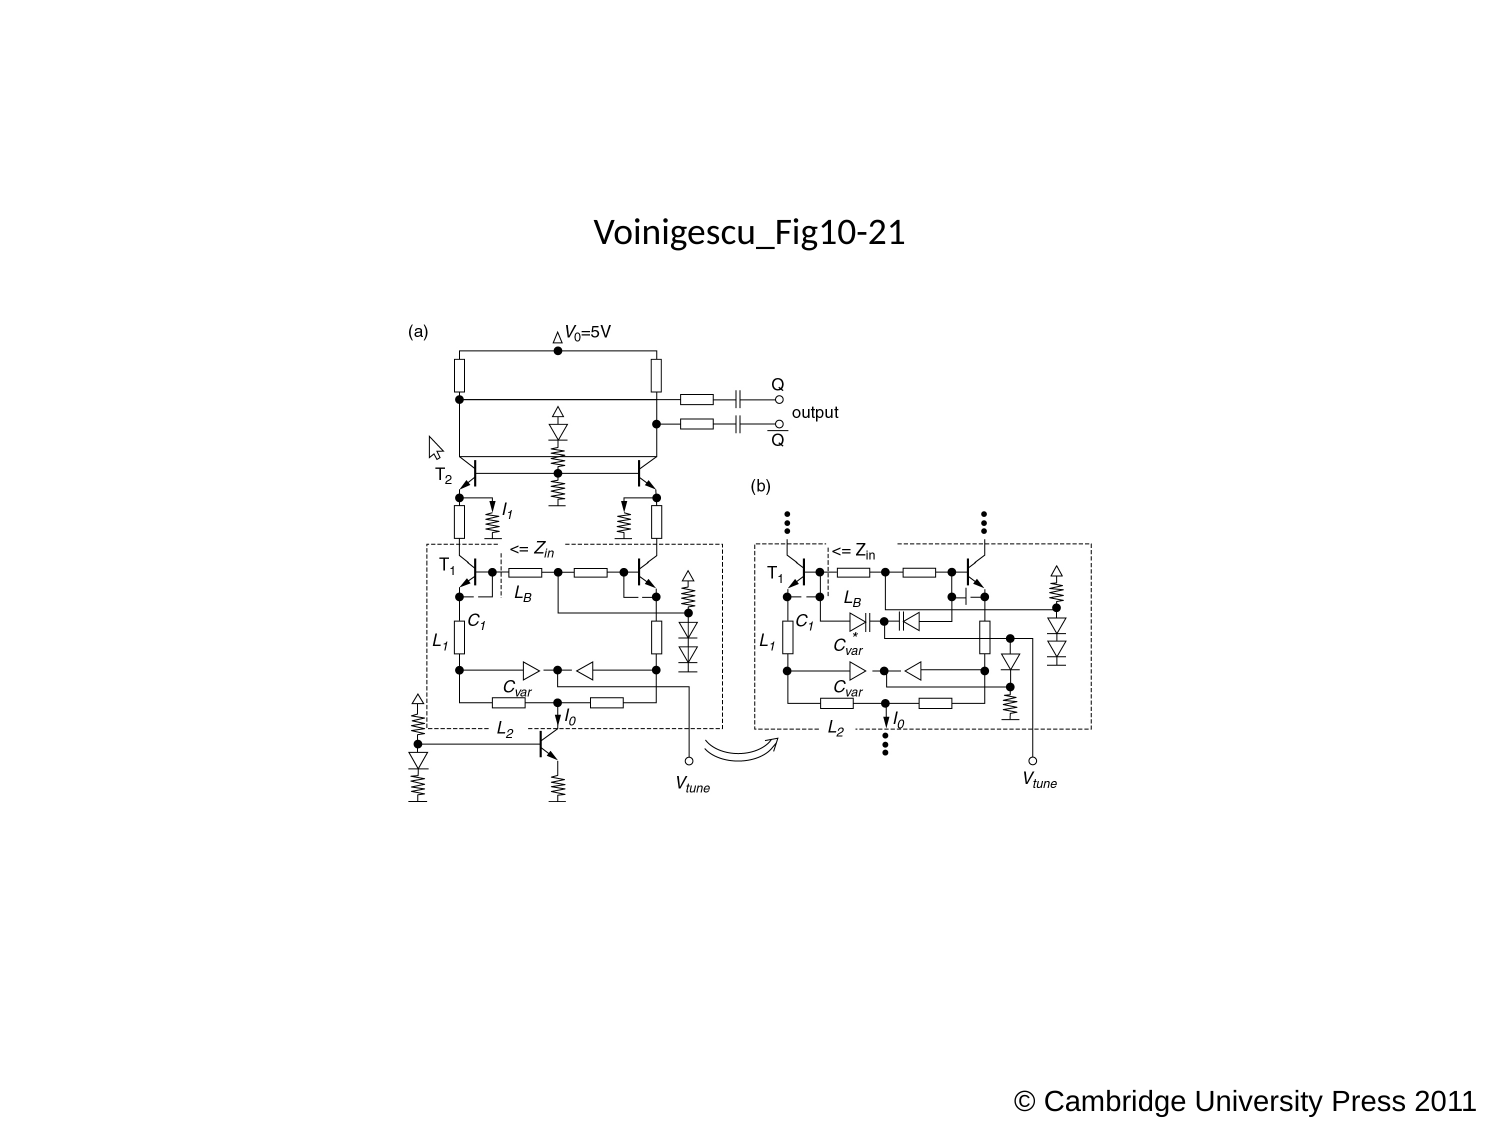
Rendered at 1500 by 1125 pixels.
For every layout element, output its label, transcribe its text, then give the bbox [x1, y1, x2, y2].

text_box © Cambridge University Press 2011 [907, 1074, 1493, 1125]
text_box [407, 199, 1093, 803]
